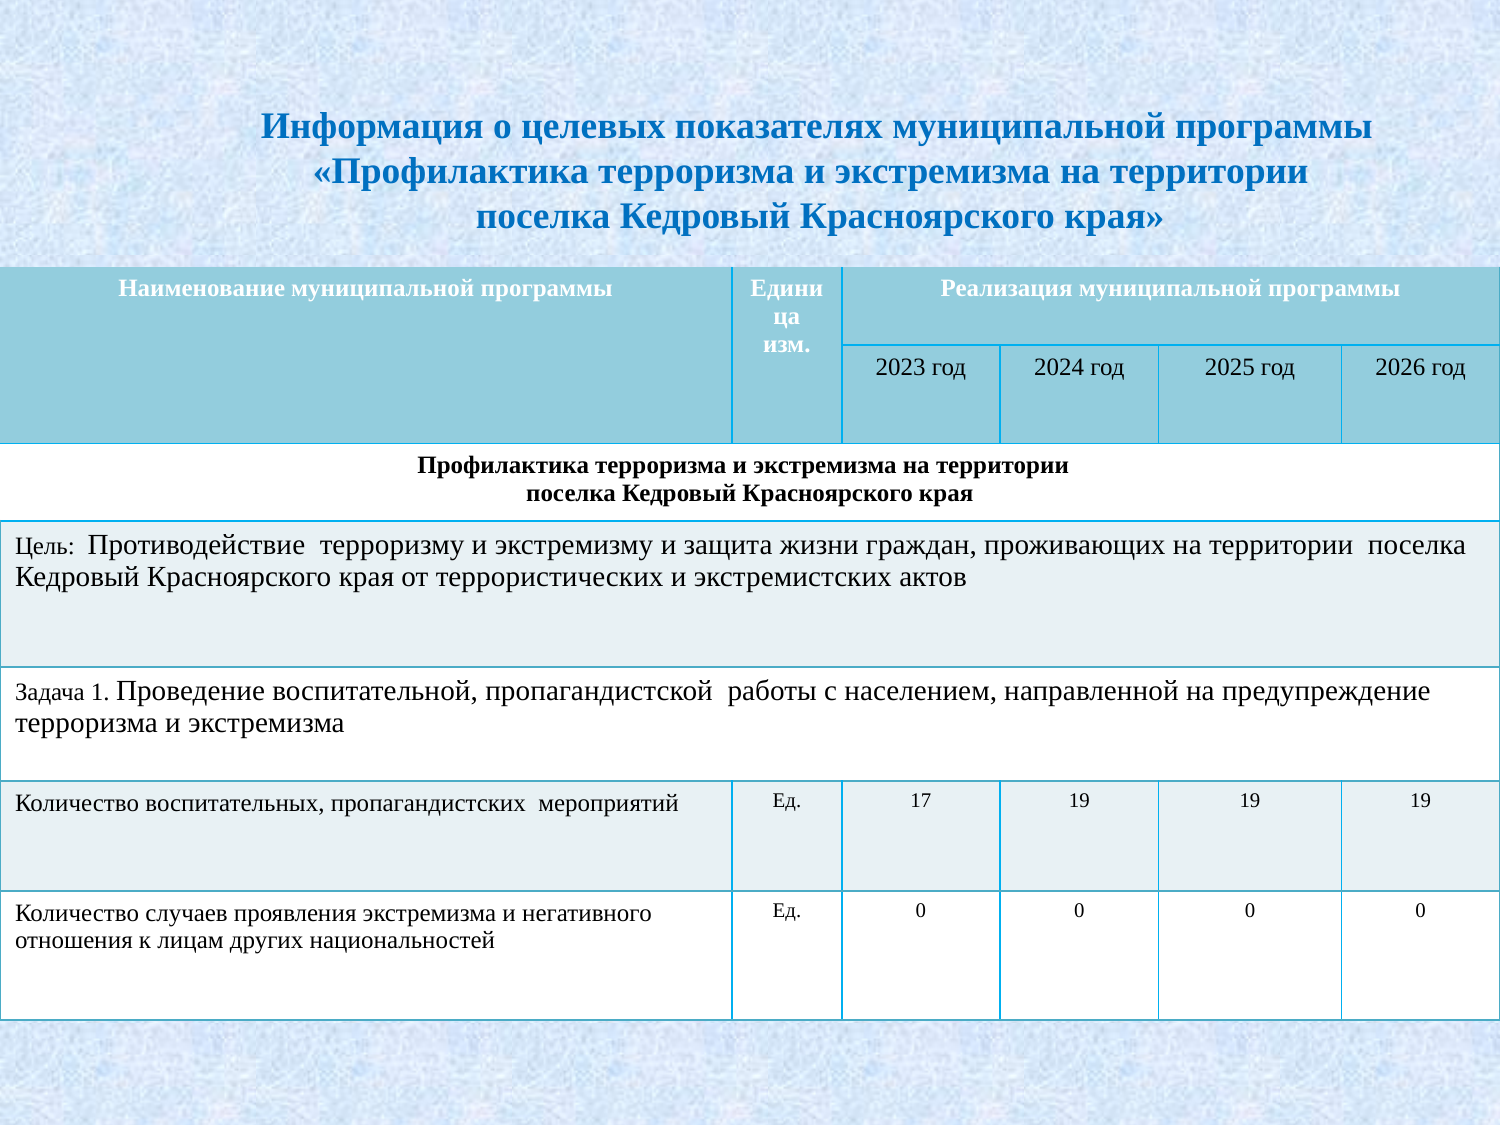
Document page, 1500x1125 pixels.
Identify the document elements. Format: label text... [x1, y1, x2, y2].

table_cell Количество воспитательных, пропагандистских мероприятий [1, 782, 731, 890]
picture [0, 1021, 1500, 1125]
table_cell 19 [1342, 782, 1499, 890]
table_header Наименование муниципальной программы [0, 267, 731, 443]
table_cell 2026 год [1342, 346, 1499, 443]
table_header Реализация муниципальной программы [843, 267, 1499, 344]
table_cell 19 [1001, 782, 1158, 890]
table_cell Цель: Противодействие терроризму и экстремизму и защита жизни граждан, проживающих на территории поселка Кедровый Красноярского края от террористических и экстремистских актов [1, 522, 1499, 666]
table_cell 0 [843, 892, 999, 1019]
table_cell 0 [1001, 892, 1158, 1019]
text_box Информация о целевых показателях муниципальной программы «Профилактика терроризма и экстремизма на территории поселка Кедровый Красноярского края» [246, 93, 1395, 244]
table_cell 0 [1342, 892, 1499, 1019]
table_cell Профилактика терроризма и экстремизма на территории поселка Кедровый Красноярского края [0, 444, 1499, 520]
table_cell 19 [1159, 782, 1341, 890]
table_cell Ед. [733, 892, 841, 1019]
table_cell 2023 год [843, 346, 999, 443]
table_cell Количество случаев проявления экстремизма и негативного отношения к лицам других национальностей [1, 892, 731, 1019]
picture [0, 0, 1500, 267]
table_cell Задача 1. Проведение воспитательной, пропагандистской работы с населением, направленной на предупреждение терроризма и экстремизма [1, 668, 1499, 780]
table_cell 0 [1159, 892, 1341, 1019]
table_header Единица изм. [733, 267, 841, 443]
table_cell Ед. [733, 782, 841, 890]
table_cell 2024 год [1001, 346, 1158, 443]
table_cell 2025 год [1159, 346, 1341, 443]
table_cell 17 [843, 782, 999, 890]
